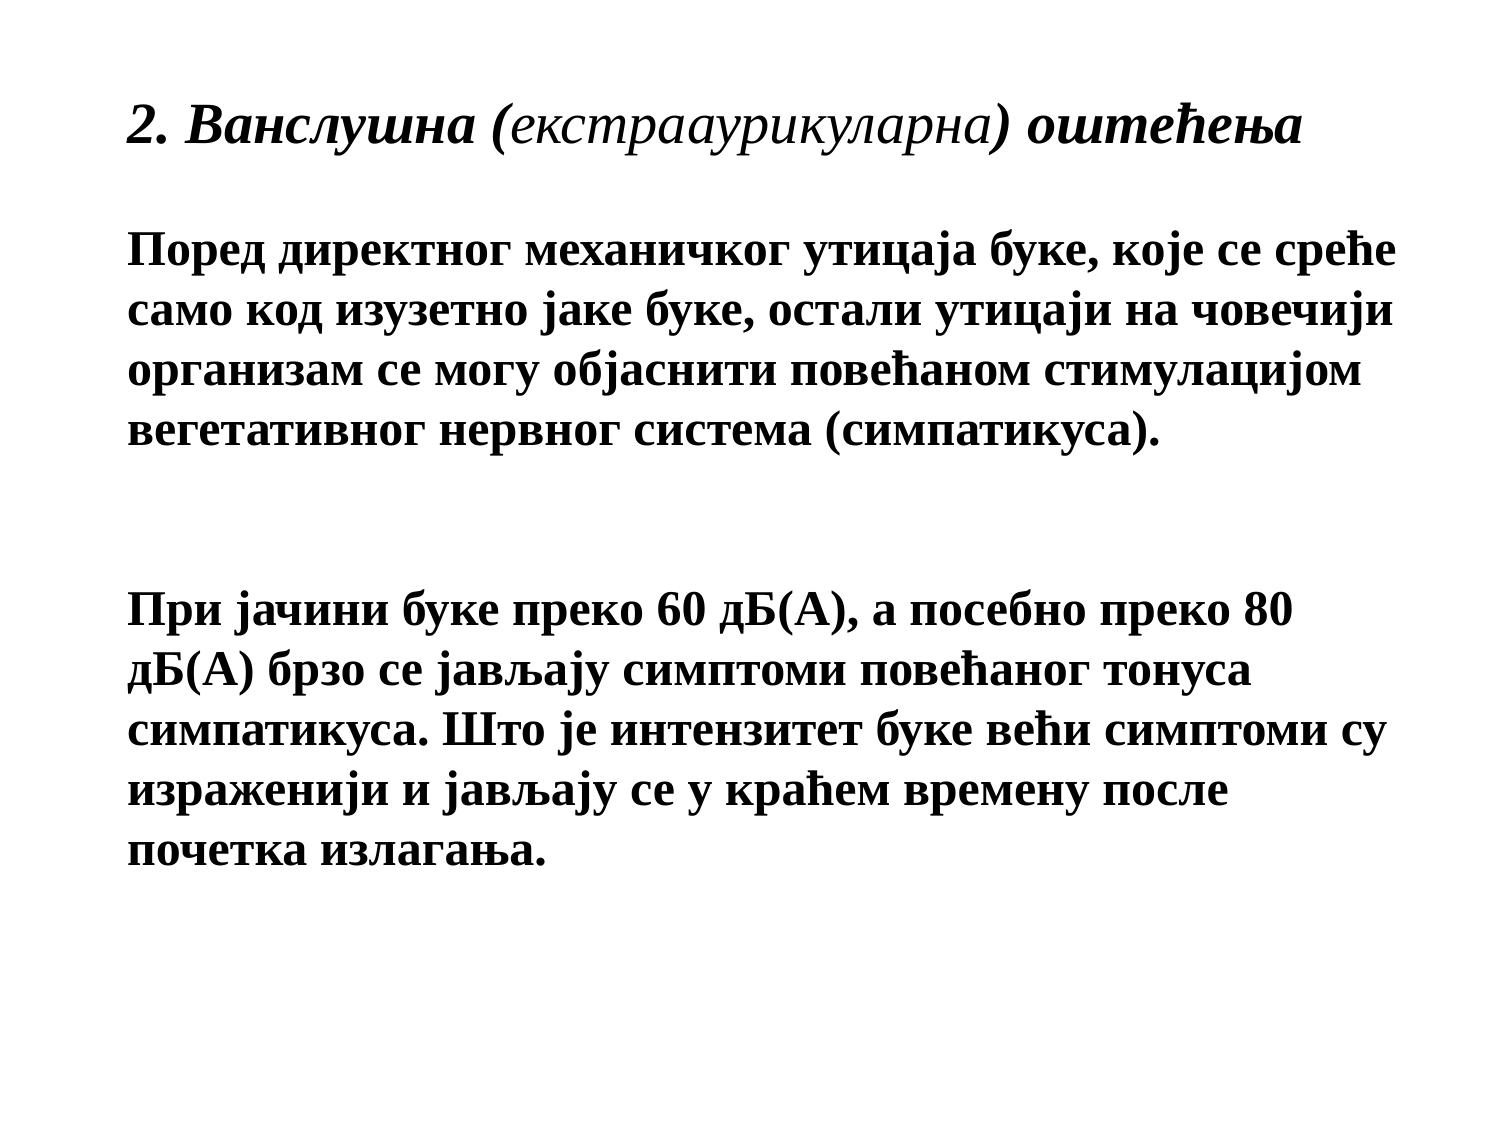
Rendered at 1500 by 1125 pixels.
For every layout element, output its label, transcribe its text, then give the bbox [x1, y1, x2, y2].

text_box 2. Ванслушна (екстрааурикуларна) оштећења Поред директног механичког утицаја буке, које се среће само код изузетно јаке буке, остали утицаји на човечији организам се могу објаснити повећаном стимулацијом вегетативног нервног система (симпатикуса). При јачини буке преко 60 дБ(А), а посебно преко 80 дБ(А) брзо се јављају симптоми повећаног тонуса симпатикуса. Што је интензитет буке већи симптоми су израженији и јављају се у краћем времену после почетка излагања. [112, 78, 1413, 883]
